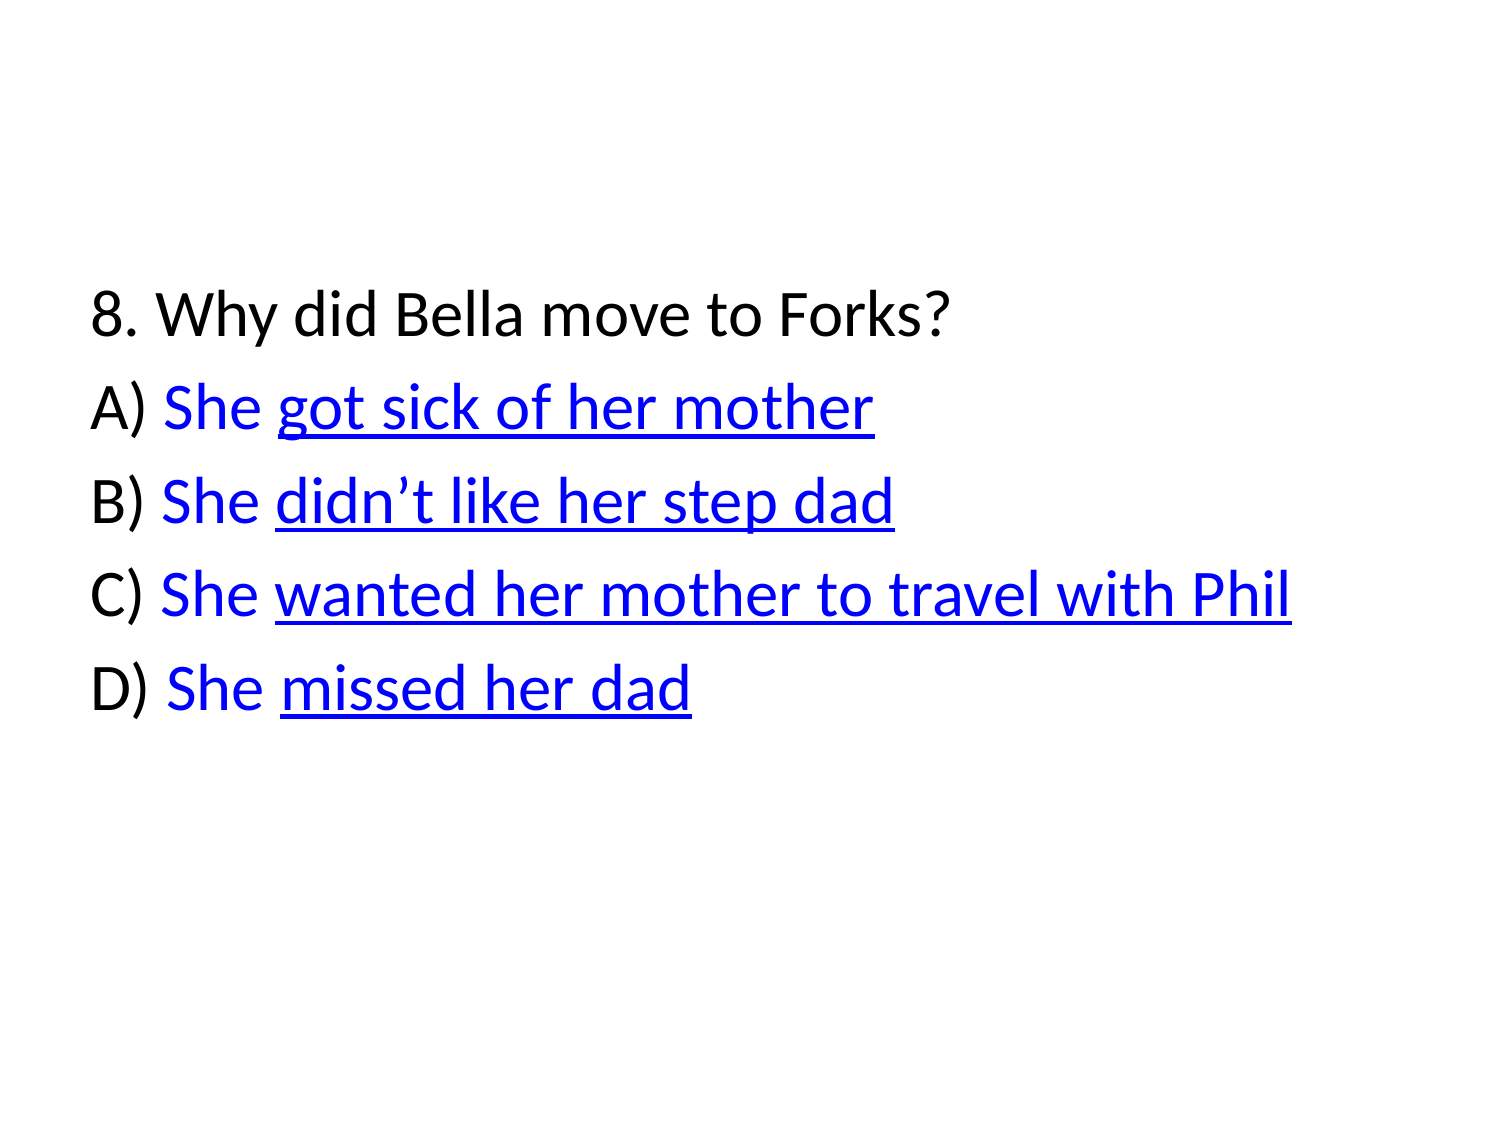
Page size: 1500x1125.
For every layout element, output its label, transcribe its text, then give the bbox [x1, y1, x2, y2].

list 8. Why did Bella move to Forks? A) She got sick of her mother B) She didn’t like her step dad C) She wanted her mother to travel with Phil D) She missed her dad [75, 262, 1425, 1005]
